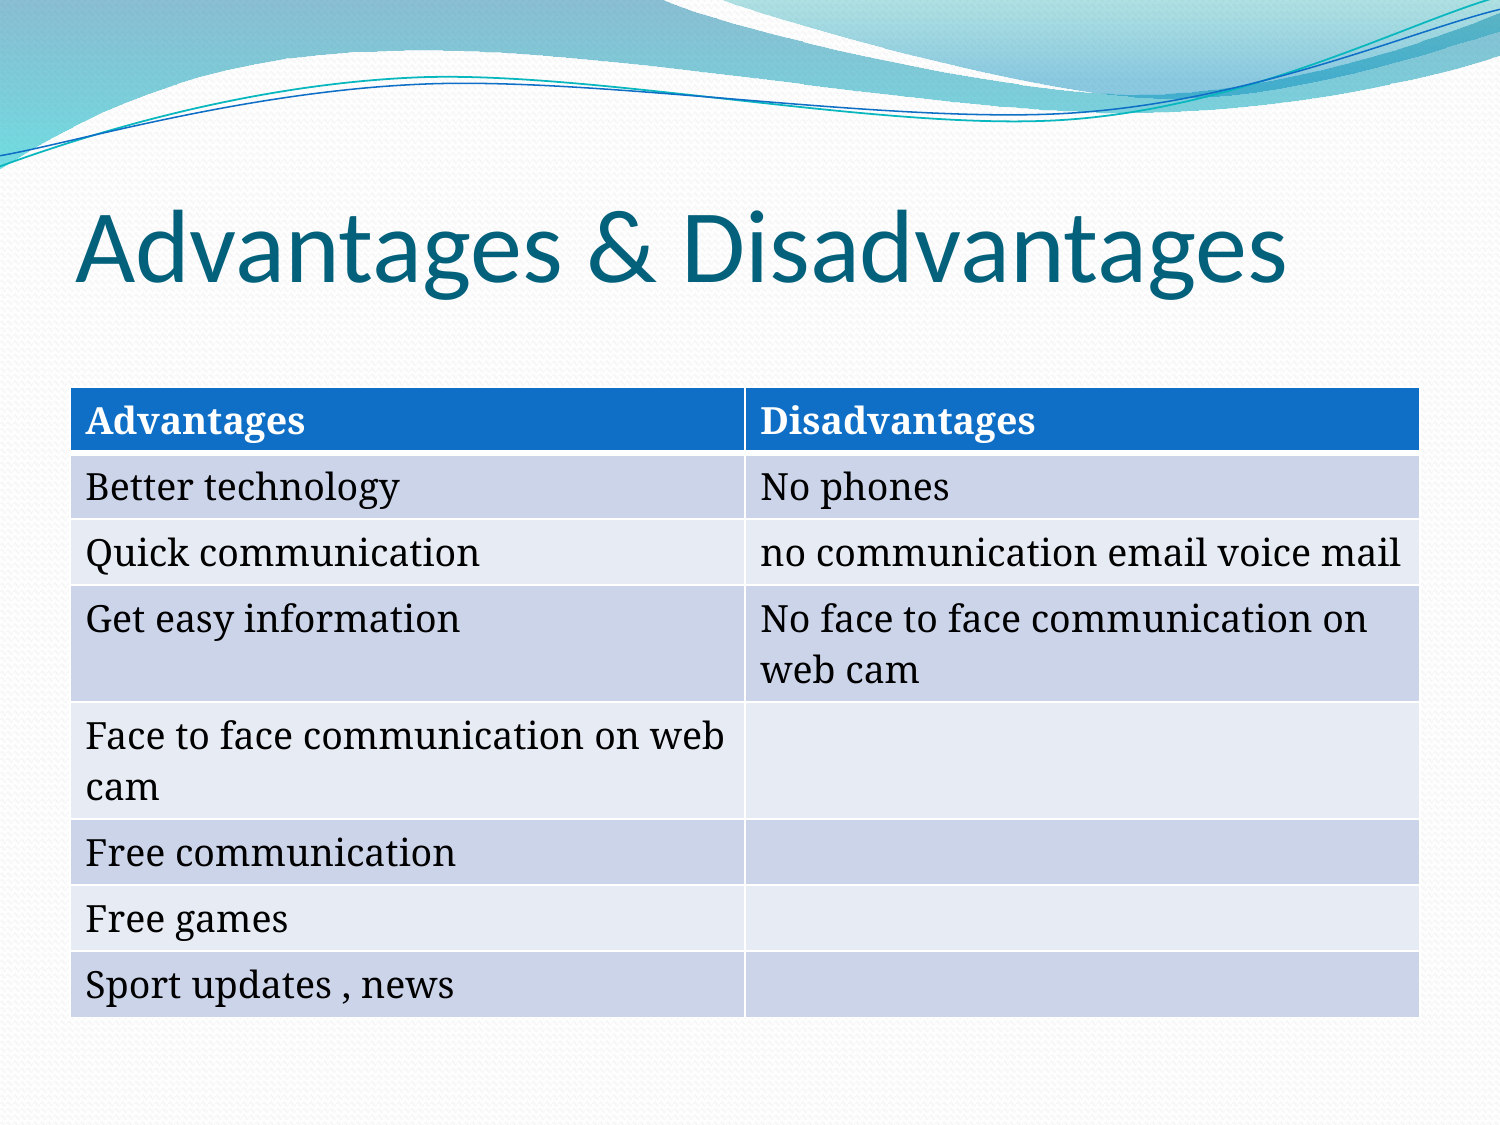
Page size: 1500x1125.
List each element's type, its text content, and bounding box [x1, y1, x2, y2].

table_cell No face to face communication on web cam [746, 586, 1419, 701]
table_cell [746, 820, 1419, 884]
table_cell [746, 703, 1419, 818]
table_cell no communication email voice mail [746, 520, 1419, 584]
table_header Disadvantages [746, 388, 1419, 450]
title Advantages & Disadvantages [75, 115, 1425, 303]
table_cell Free games [71, 886, 744, 950]
table_cell No phones [746, 456, 1419, 518]
table_cell [746, 952, 1419, 1017]
table_cell Free communication [71, 820, 744, 884]
table_cell Sport updates , news [71, 952, 744, 1017]
table_cell Quick communication [71, 520, 744, 584]
table_cell [746, 886, 1419, 950]
table_cell Face to face communication on web cam [71, 703, 744, 818]
table_cell Get easy information [71, 586, 744, 701]
table_cell Better technology [71, 456, 744, 518]
table_header Advantages [71, 388, 744, 450]
